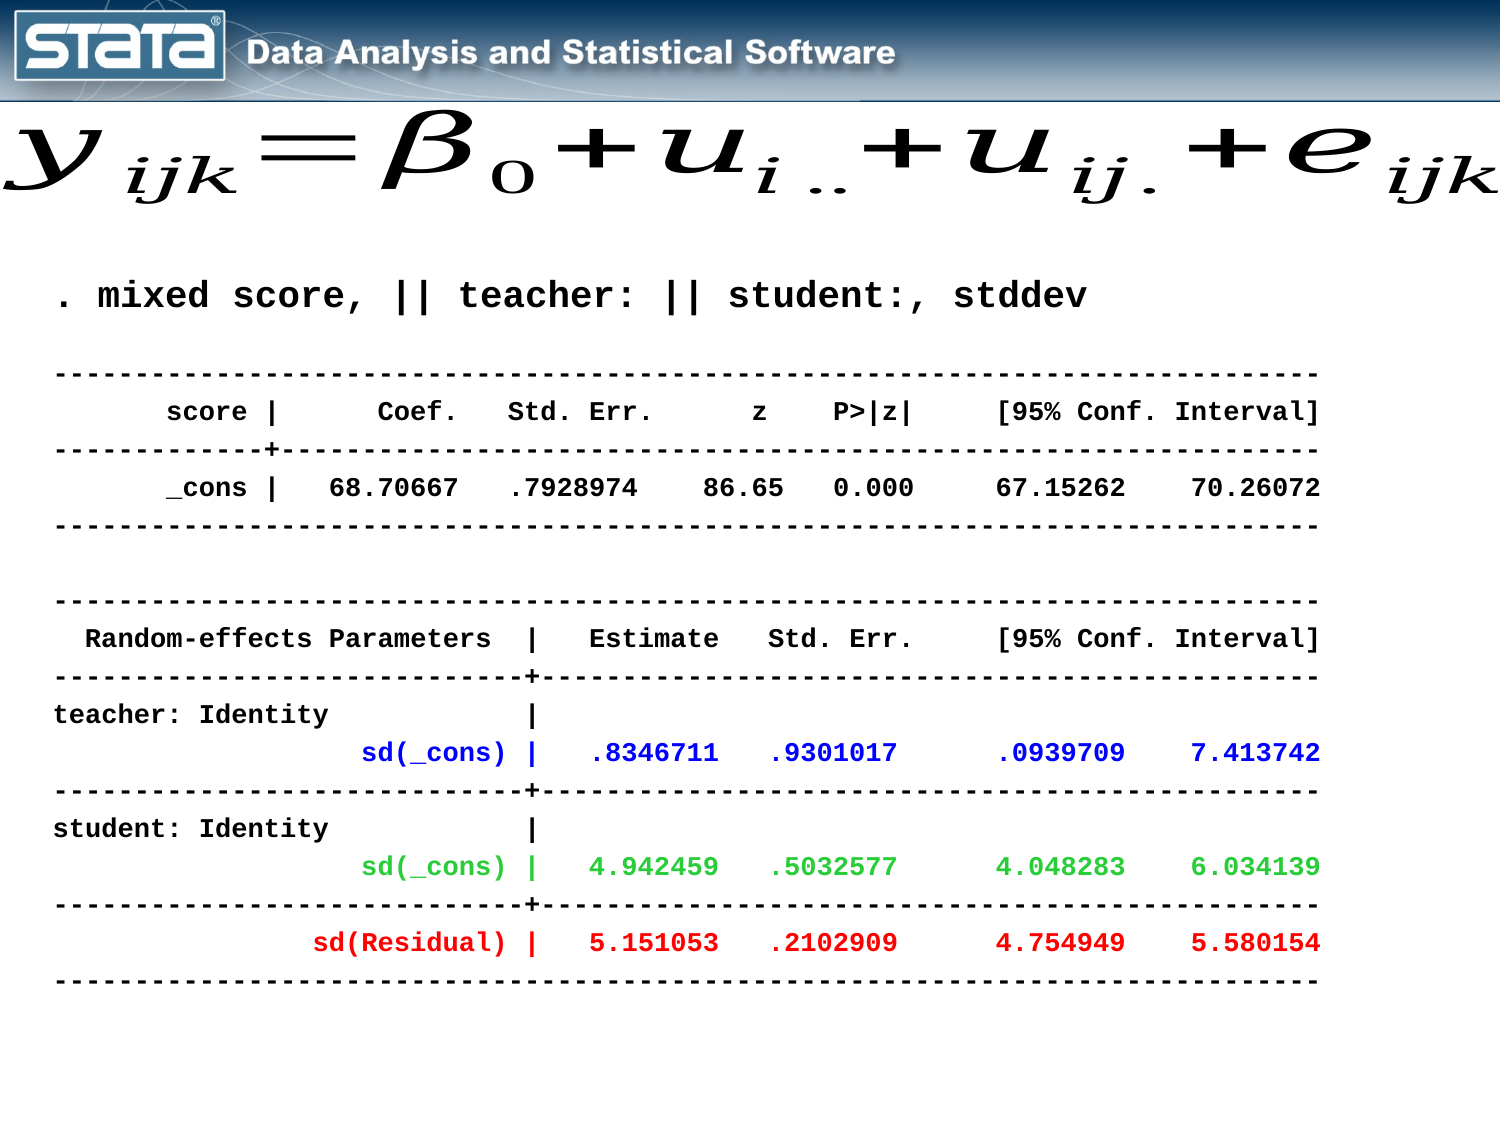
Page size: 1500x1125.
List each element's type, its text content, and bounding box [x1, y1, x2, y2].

list . mixed score, || teacher: || student:, stddev ------------------------------------------------------------------------------ score | Coef. Std. Err. z P>|z| [95% Conf. Interval] -------------+---------------------------------------------------------------- _cons | 68.70667 .7928974 86.65 0.000 67.15262 70.26072 ------------------------------------------------------------------------------ ------------------------------------------------------------------------------ Random-effects Parameters | Estimate Std. Err. [95% Conf. Interval] -----------------------------+------------------------------------------------ teacher: Identity | sd(_cons) | .8346711 .9301017 .0939709 7.413742 -----------------------------+------------------------------------------------ student: Identity | sd(_cons) | 4.942459 .5032577 4.048283 6.034139 -----------------------------+------------------------------------------------ sd(Residual) | 5.151053 .2102909 4.754949 5.580154 ------------------------------------------------------------------------------ [37, 262, 1463, 1088]
picture [0, 0, 1500, 102]
